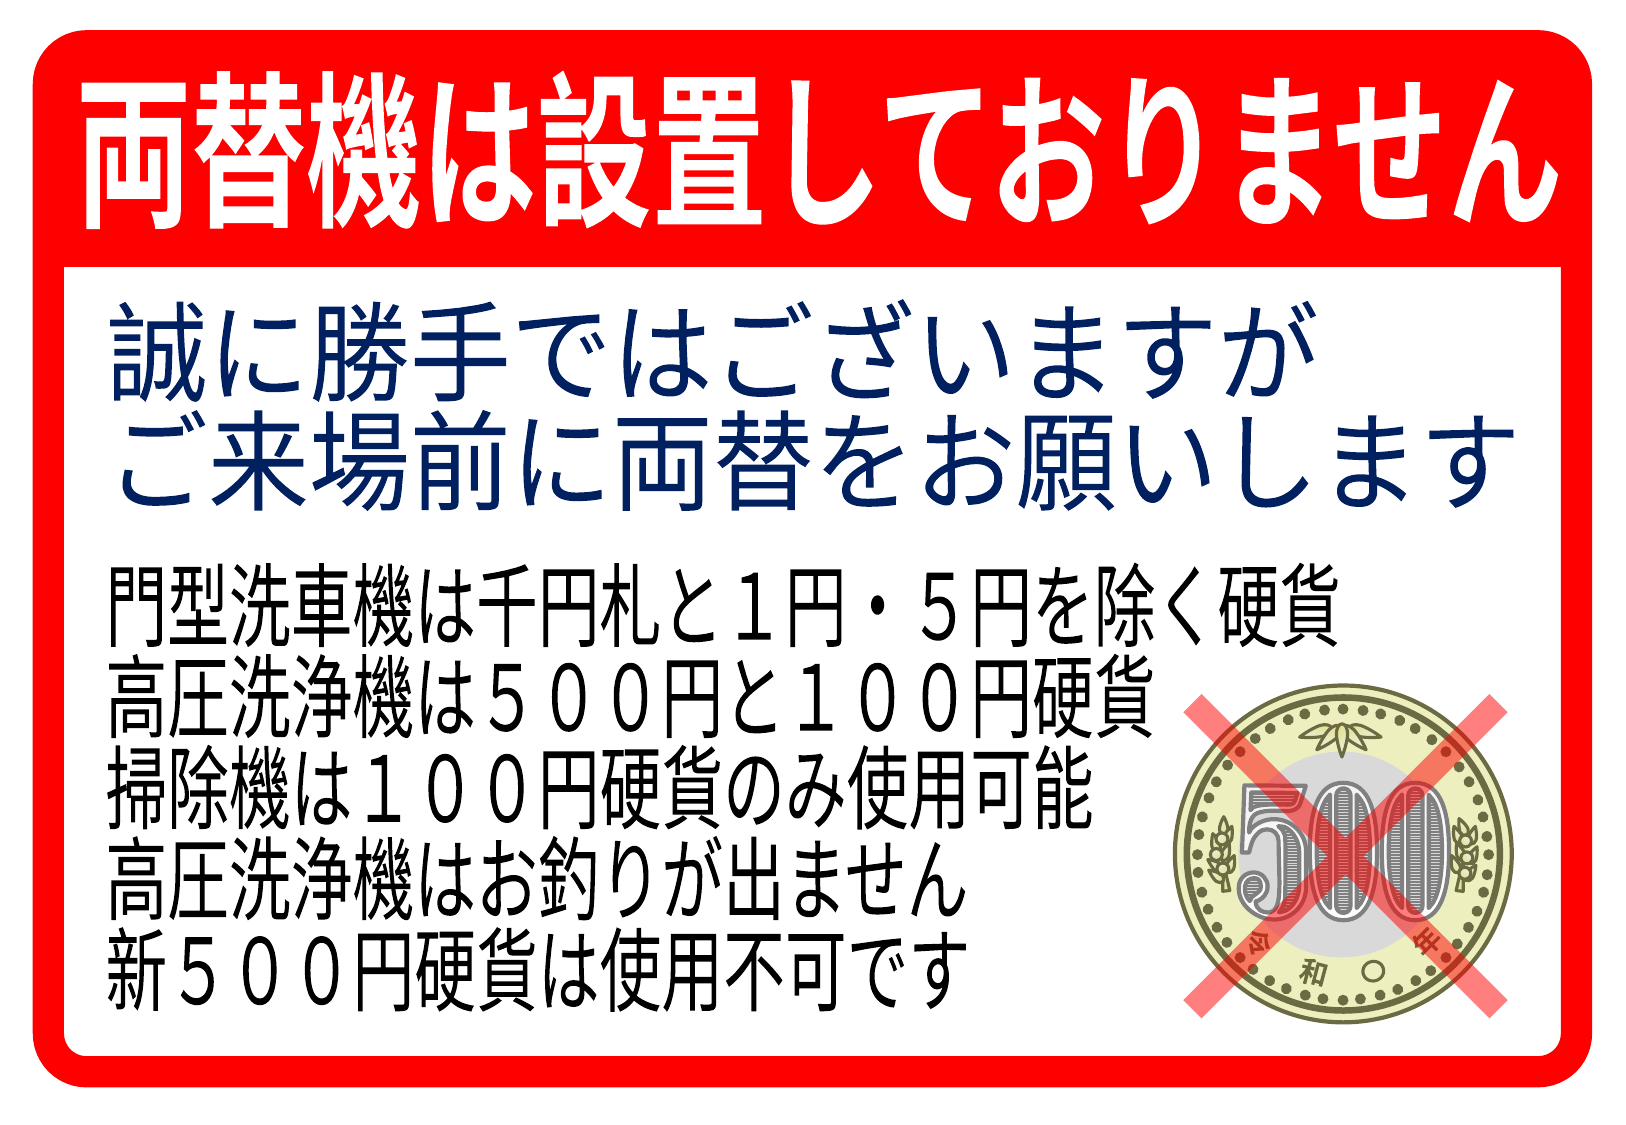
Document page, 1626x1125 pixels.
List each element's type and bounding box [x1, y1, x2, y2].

text_box [1174, 685, 1512, 1023]
text_box [48, 38, 1584, 270]
text_box [46, 43, 1579, 1074]
